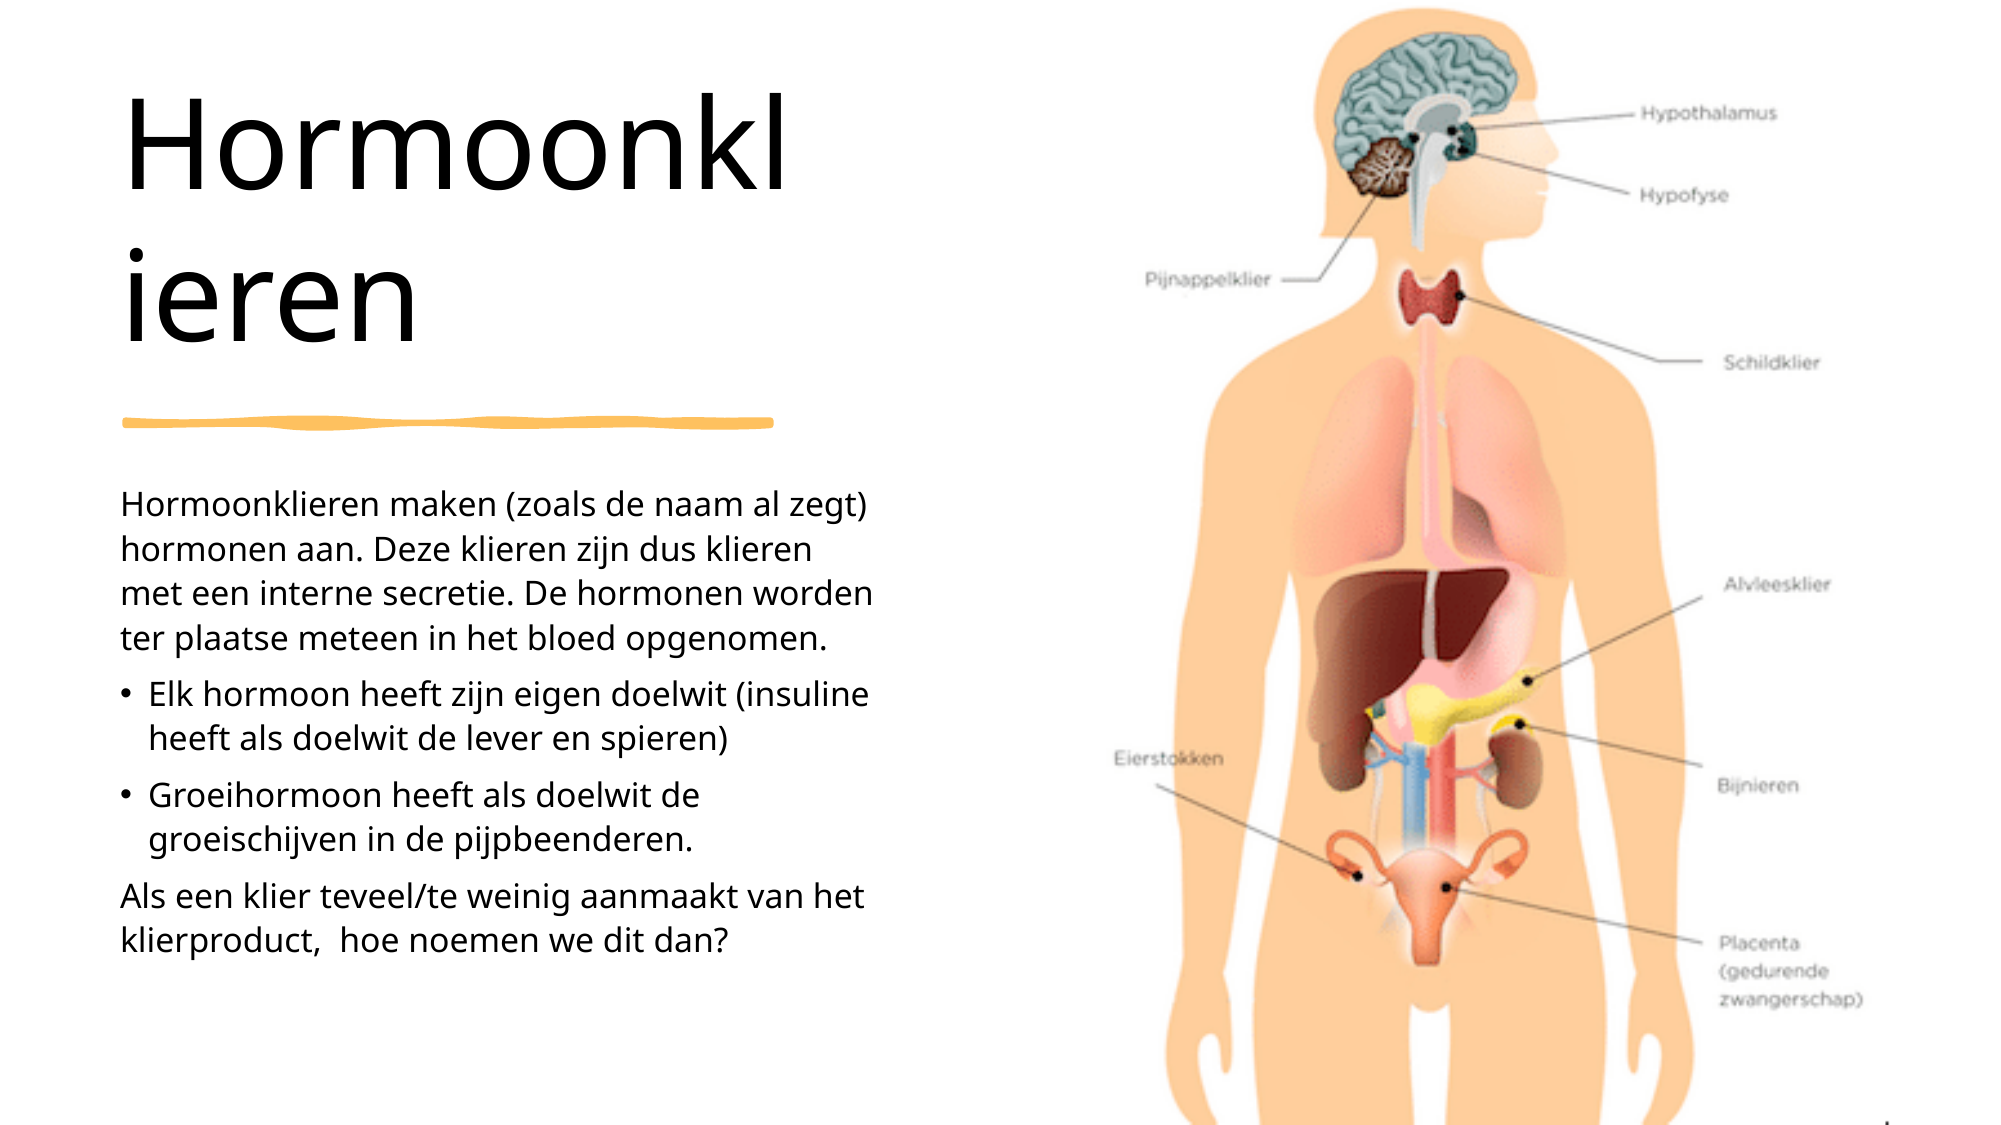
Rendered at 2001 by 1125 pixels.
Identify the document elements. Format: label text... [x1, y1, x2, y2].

title Hormoonklieren [105, 53, 822, 375]
text_box [0, 0, 871, 1125]
text_box [124, 417, 772, 429]
picture [871, 0, 2000, 1125]
list Hormoonklieren maken (zoals de naam al zegt) hormonen aan. Deze klieren zijn dus klieren met een interne secretie. De hormonen worden ter plaatse meteen in het bloed opgenomen. Elk hormoon heeft zijn eigen doelwit (insuline heeft als doelwit de lever en spieren) Groeihormoon heeft als doelwit de groeischijven in de pijpbeenderen. Als een klier teveel/te weinig aanmaakt van het klierproduct, hoe noemen we dit dan? [105, 471, 871, 1016]
